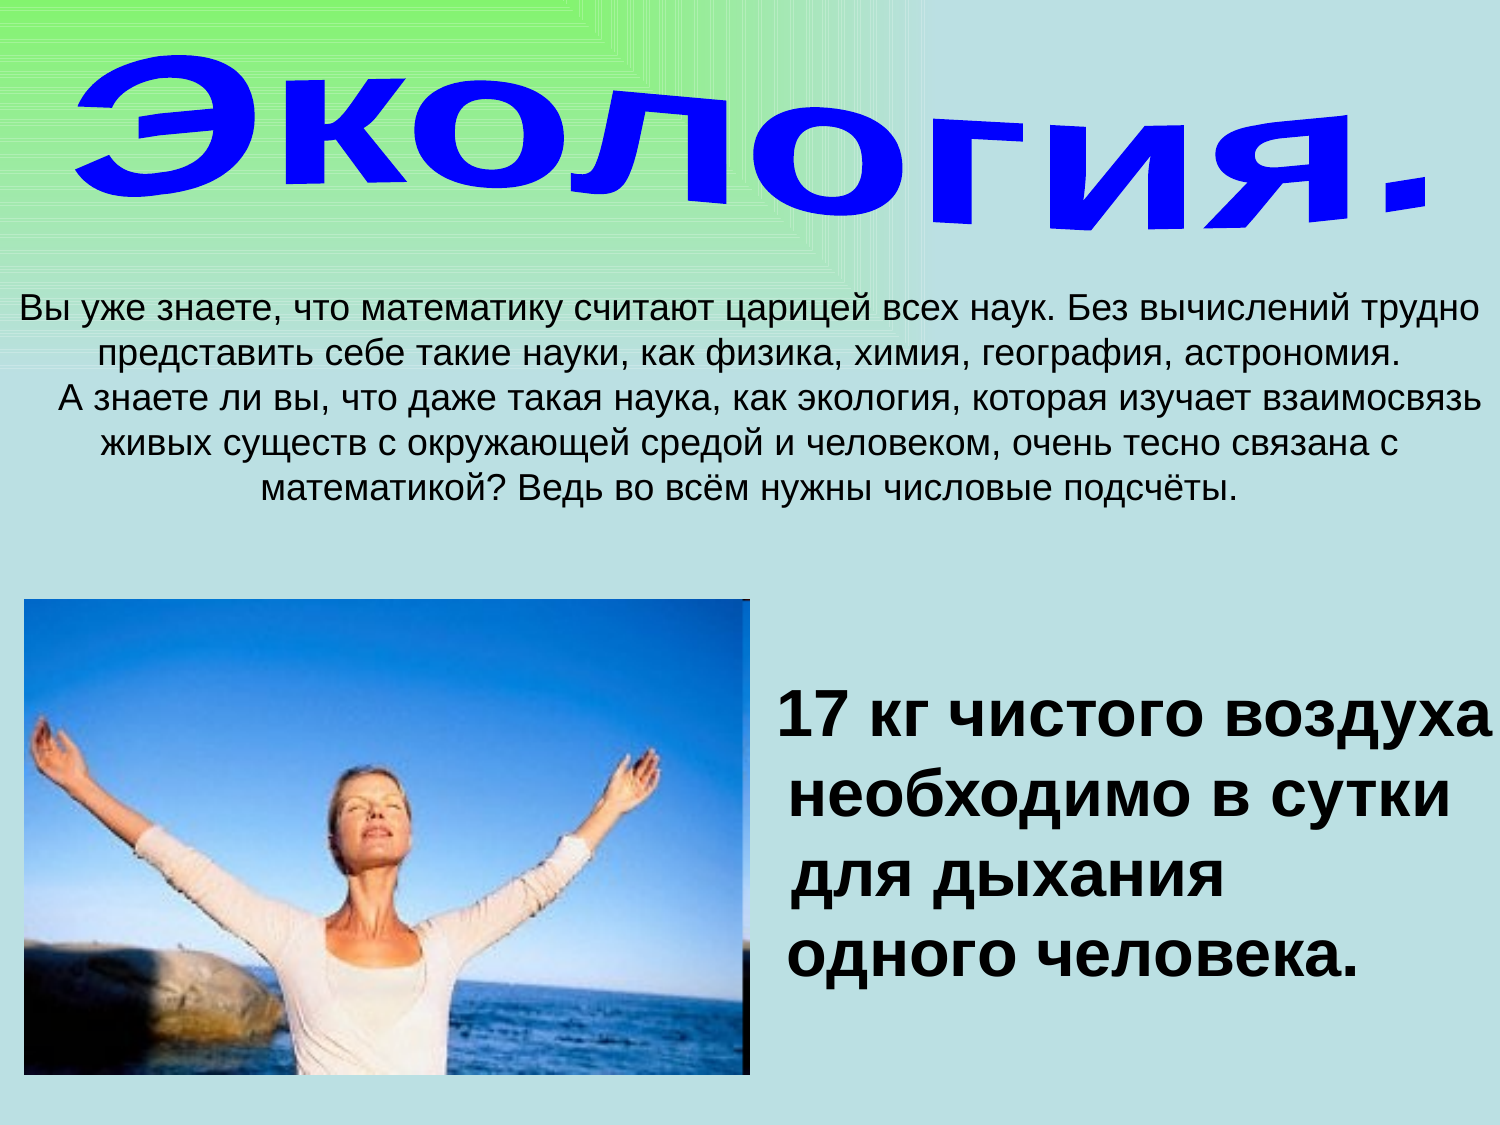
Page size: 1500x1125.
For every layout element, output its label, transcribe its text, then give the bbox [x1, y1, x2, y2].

text_box Вы уже знаете, что математику считают царицей всех наук. Без вычислений трудно представить себе такие науки, как физика, химия, география, астрономия. А знаете ли вы, что даже такая наука, как экология, которая изучает взаимосвязь живых существ с окружающей средой и человеком, очень тесно связана с математикой? Ведь во всём нужны числовые подсчёты. [0, 275, 1500, 515]
text_box 17 кг чистого воздуха необходимо в сутки для дыхания одного человека. [754, 662, 1500, 998]
picture [24, 599, 751, 1075]
